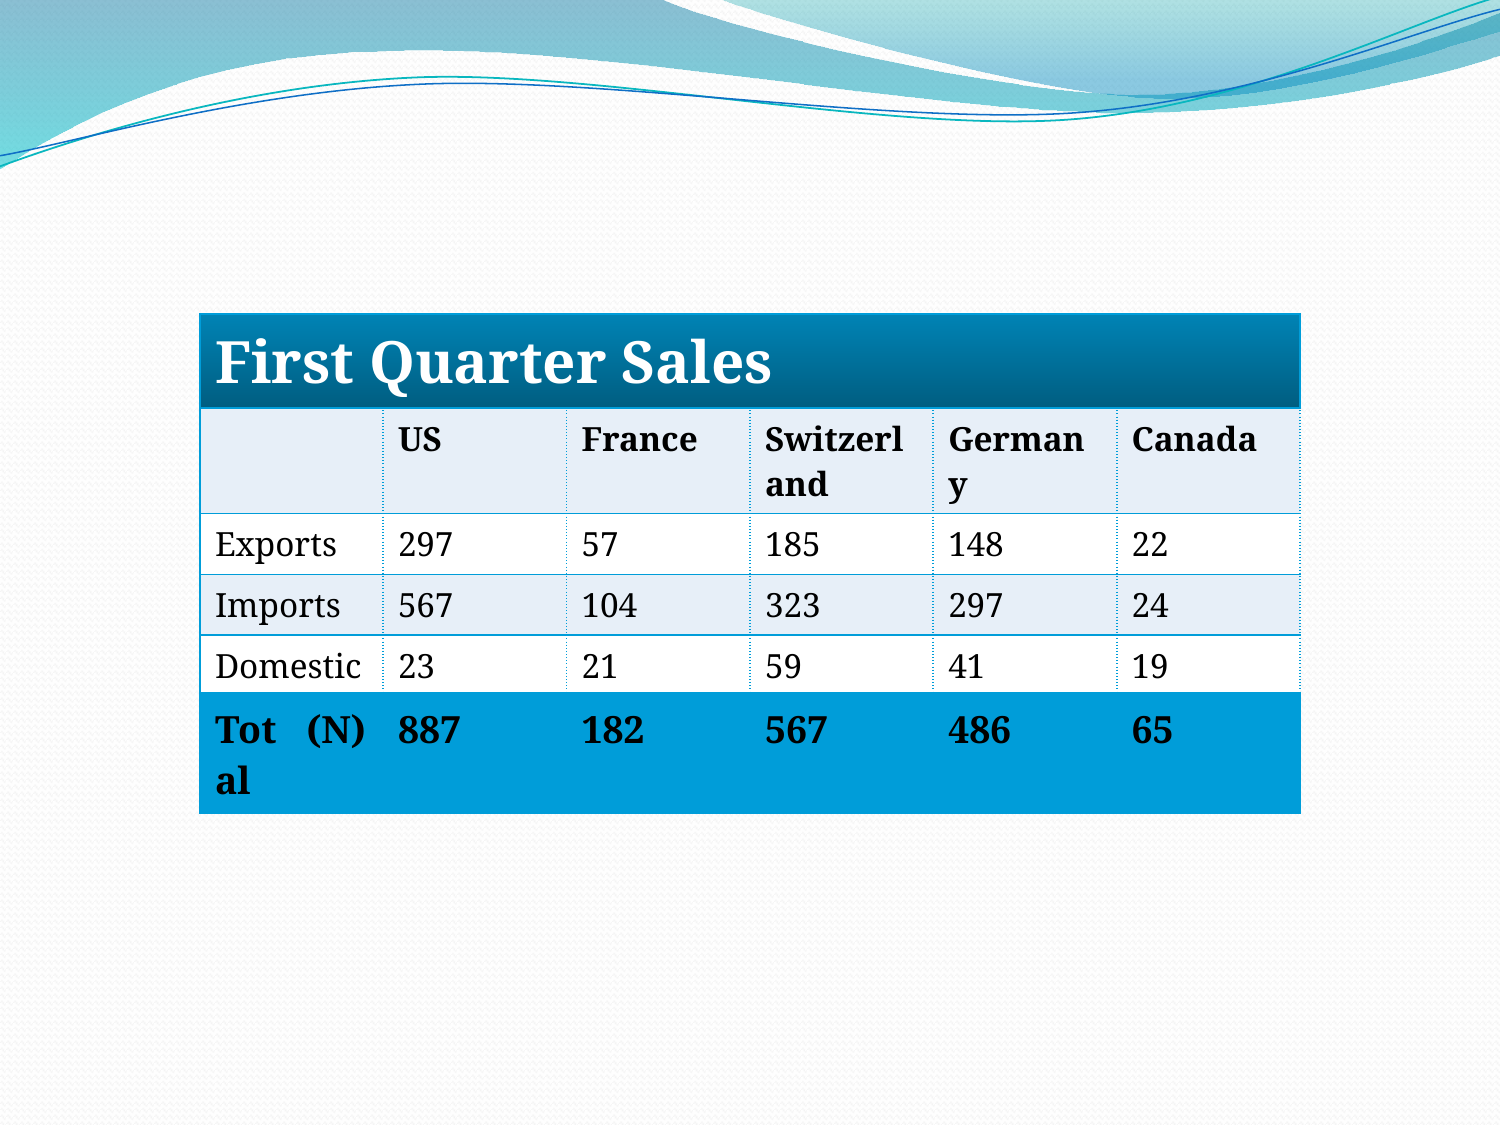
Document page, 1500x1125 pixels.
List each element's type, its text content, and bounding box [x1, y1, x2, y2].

table_cell 148 [933, 514, 1117, 574]
table_cell US [383, 409, 567, 513]
table_cell 297 [933, 575, 1117, 634]
table_cell 21 [567, 636, 750, 692]
table_header First Quarter Sales [201, 315, 1299, 407]
table_cell Exports [201, 514, 383, 574]
table_cell 23 [383, 636, 567, 692]
table_cell 567 [383, 575, 567, 634]
table_cell 567 [750, 700, 933, 812]
table_cell (N) [292, 700, 383, 812]
table_cell 323 [750, 575, 933, 634]
table_cell Switzerland [750, 409, 933, 513]
table_cell 887 [383, 700, 567, 812]
table_cell France [567, 409, 750, 513]
table_cell 182 [567, 700, 750, 812]
table_cell Total [201, 700, 292, 812]
table_cell Imports [201, 575, 383, 634]
table_cell 19 [1117, 636, 1300, 692]
table_cell 59 [750, 636, 933, 692]
table_cell 65 [1117, 700, 1299, 812]
table_cell Canada [1117, 409, 1300, 513]
table_cell 24 [1117, 575, 1300, 634]
table_cell 486 [933, 700, 1117, 812]
table_cell 22 [1117, 514, 1300, 574]
table_cell [201, 409, 383, 513]
table_cell 185 [750, 514, 933, 574]
table_cell 104 [567, 575, 750, 634]
table_cell 57 [567, 514, 750, 574]
table_cell Germany [933, 409, 1117, 513]
table_cell 297 [383, 514, 567, 574]
table_cell 41 [933, 636, 1117, 692]
table_cell Domestic [201, 636, 383, 692]
